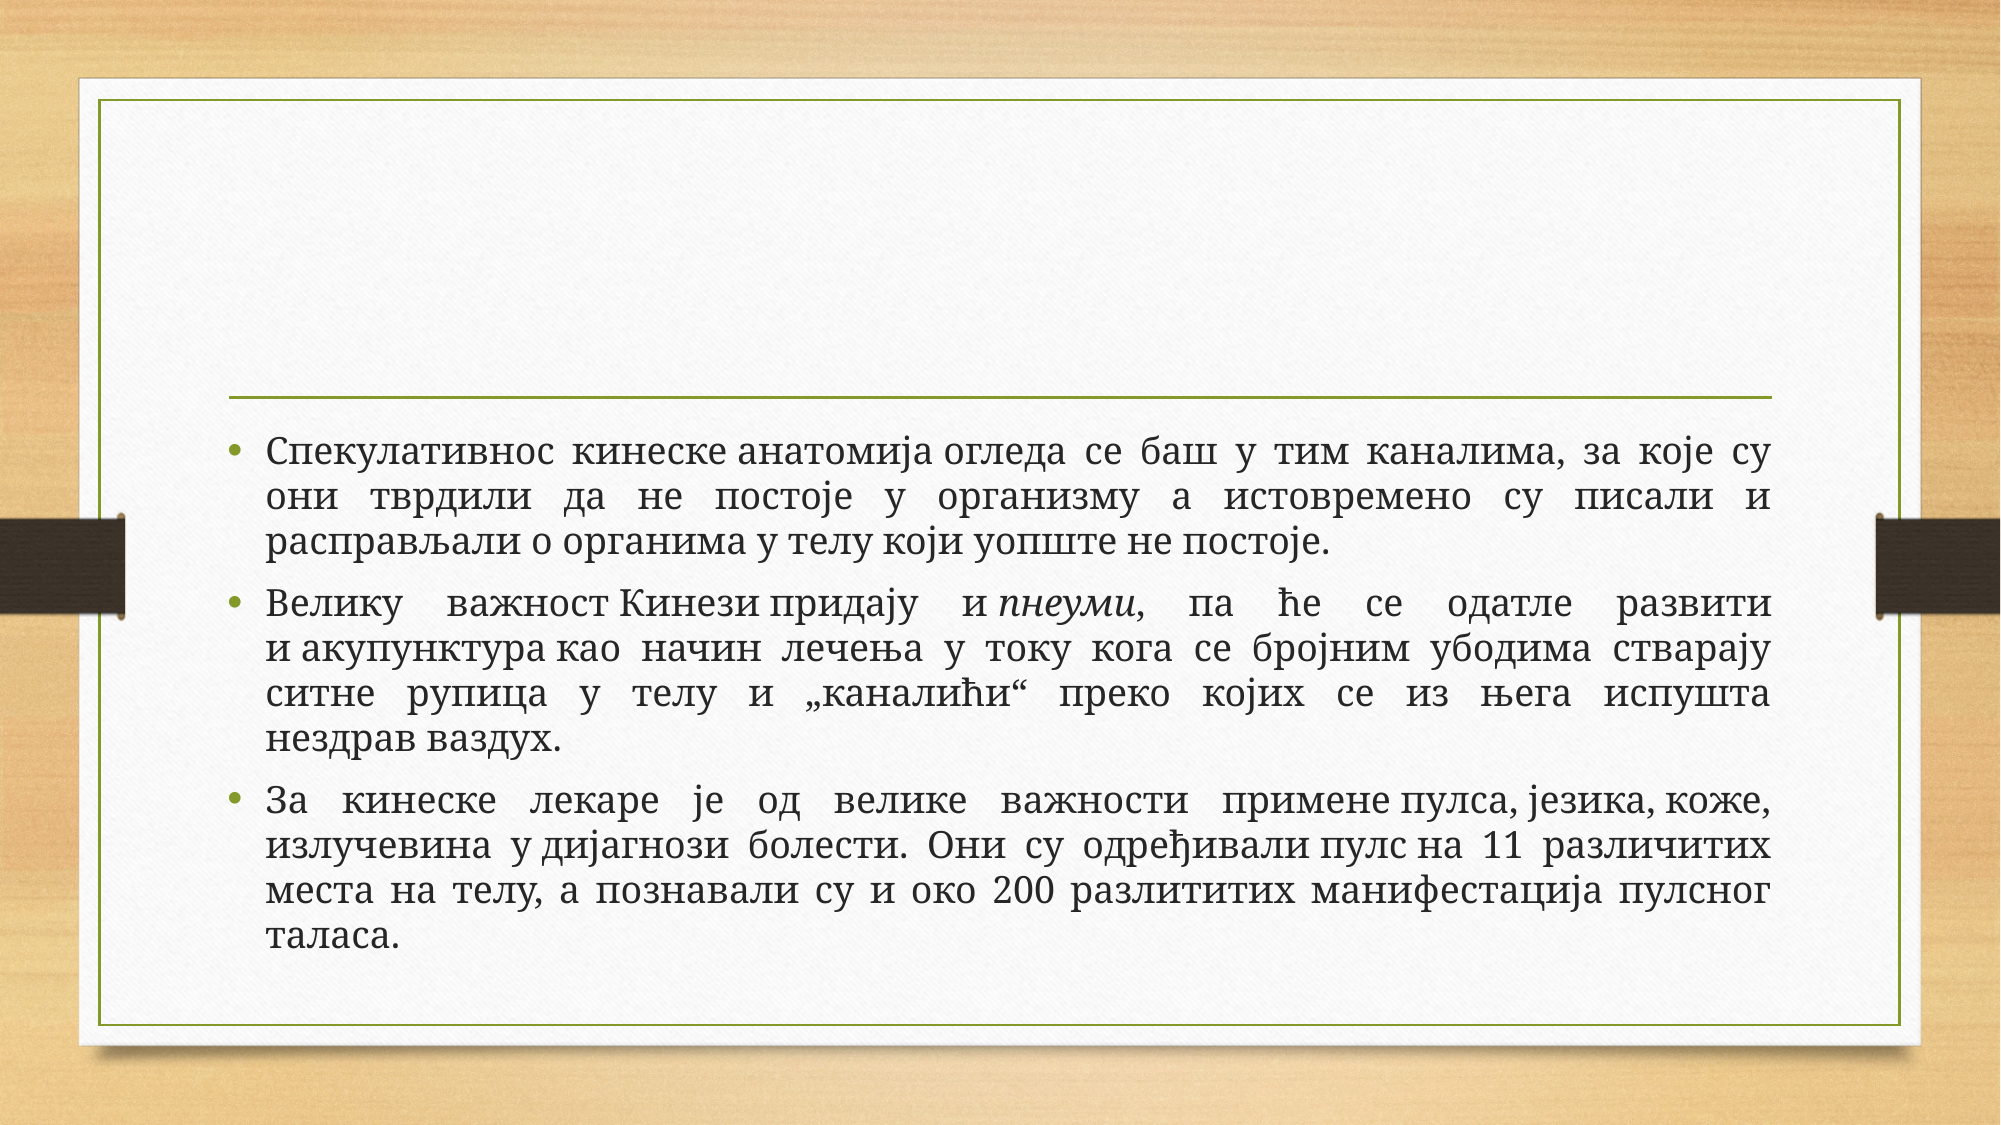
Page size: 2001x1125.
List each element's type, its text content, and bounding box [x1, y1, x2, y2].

picture [0, 0, 2001, 1125]
list Спекулативнос кинеске анатомија огледа се баш у тим каналима, за које су они тврдили да не постоје у организму а истовремено су писали и расправљали о органима у телу који уопште не постоје. Велику важност Кинези придају и пнеуми, па ће се одатле развити и акупунктура као начин лечења у току кога се бројним убодима стварају ситне рупица у телу и „каналићи“ преко којих се из њега испушта нездрав ваздух. За кинеске лекаре је од велике важности примене пулса, језика, коже, излучевина у дијагнози болести. Они су одређивали пулс на 11 различитих места на телу, а познавали су и око 200 разлититих манифестација пулсног таласа. [212, 419, 1788, 964]
